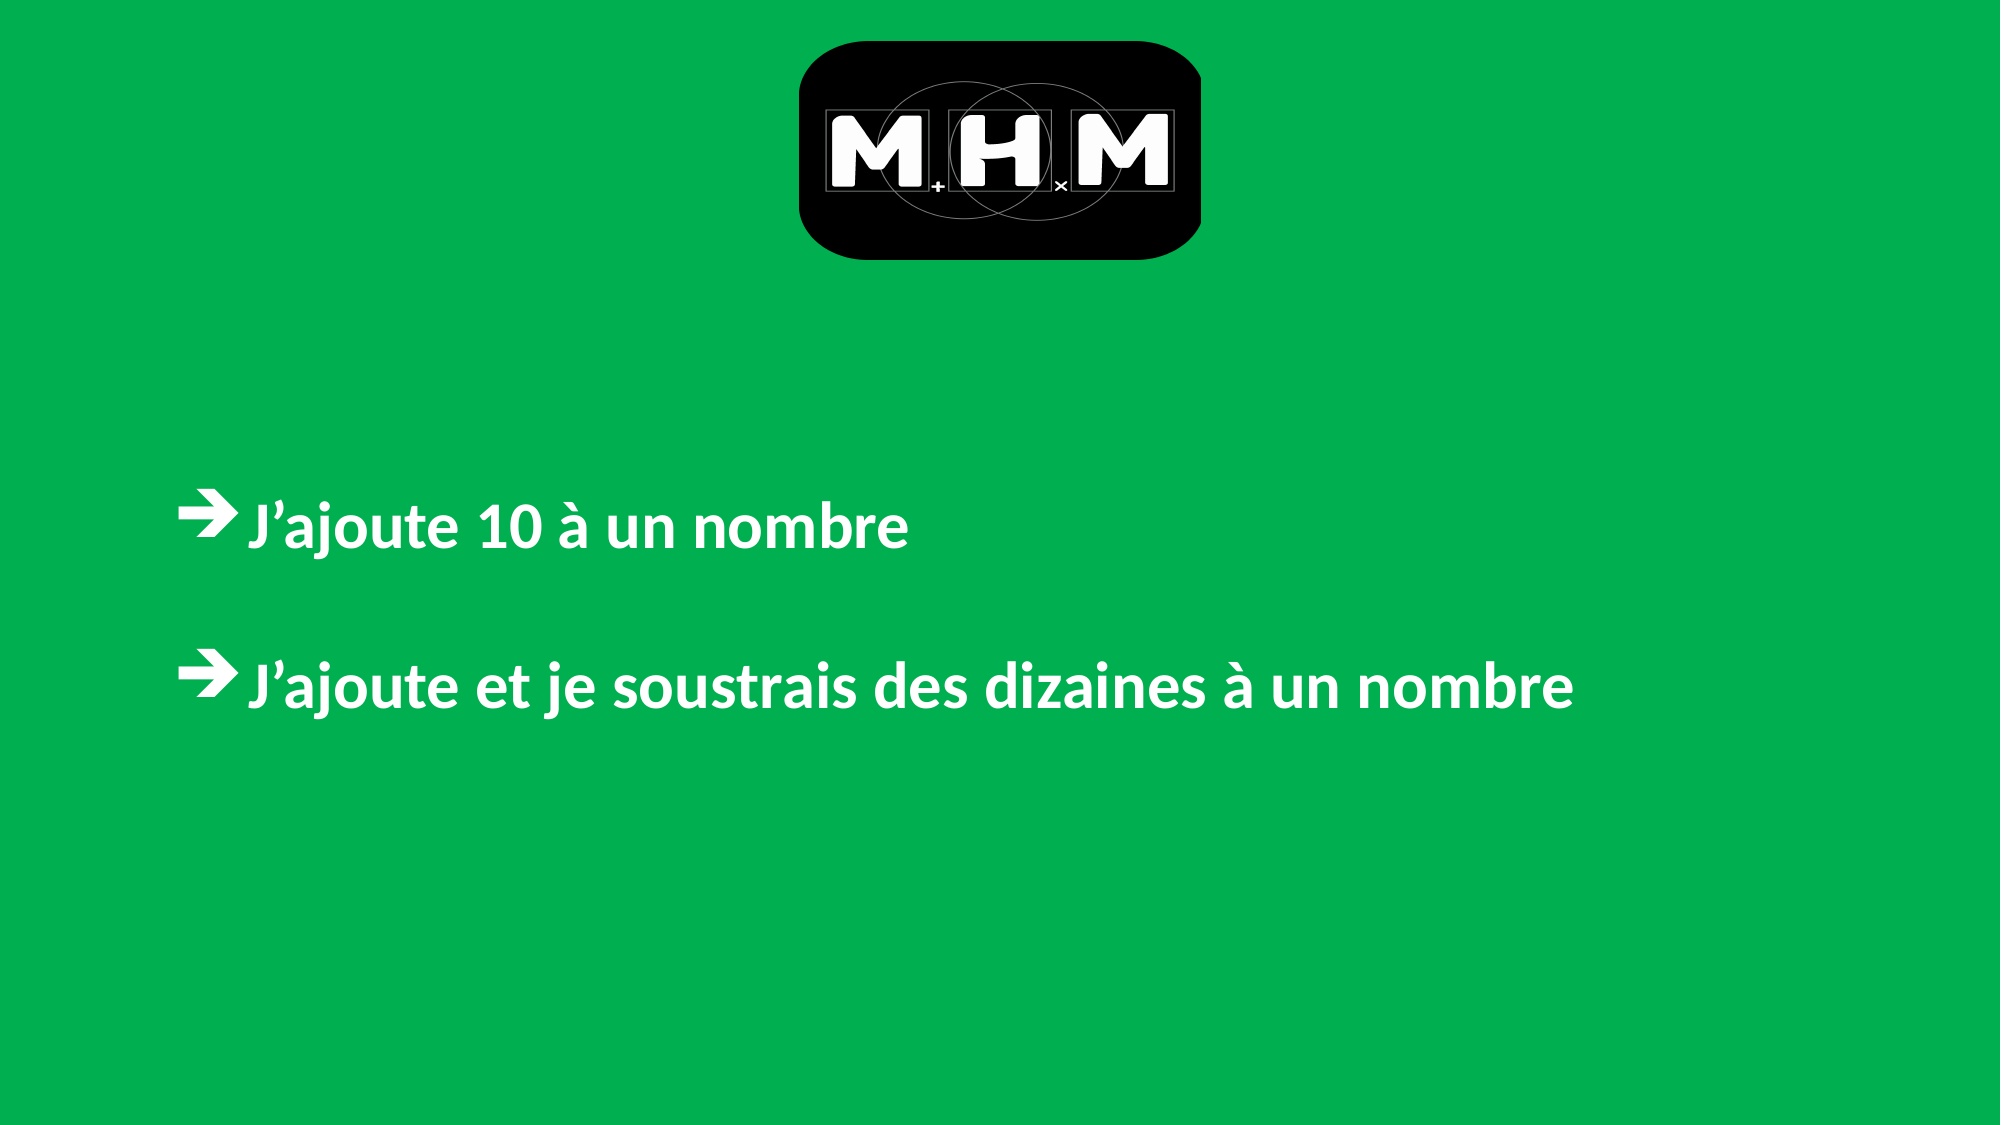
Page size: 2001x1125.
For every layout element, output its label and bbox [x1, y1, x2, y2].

text_box [0, 0, 2000, 1125]
